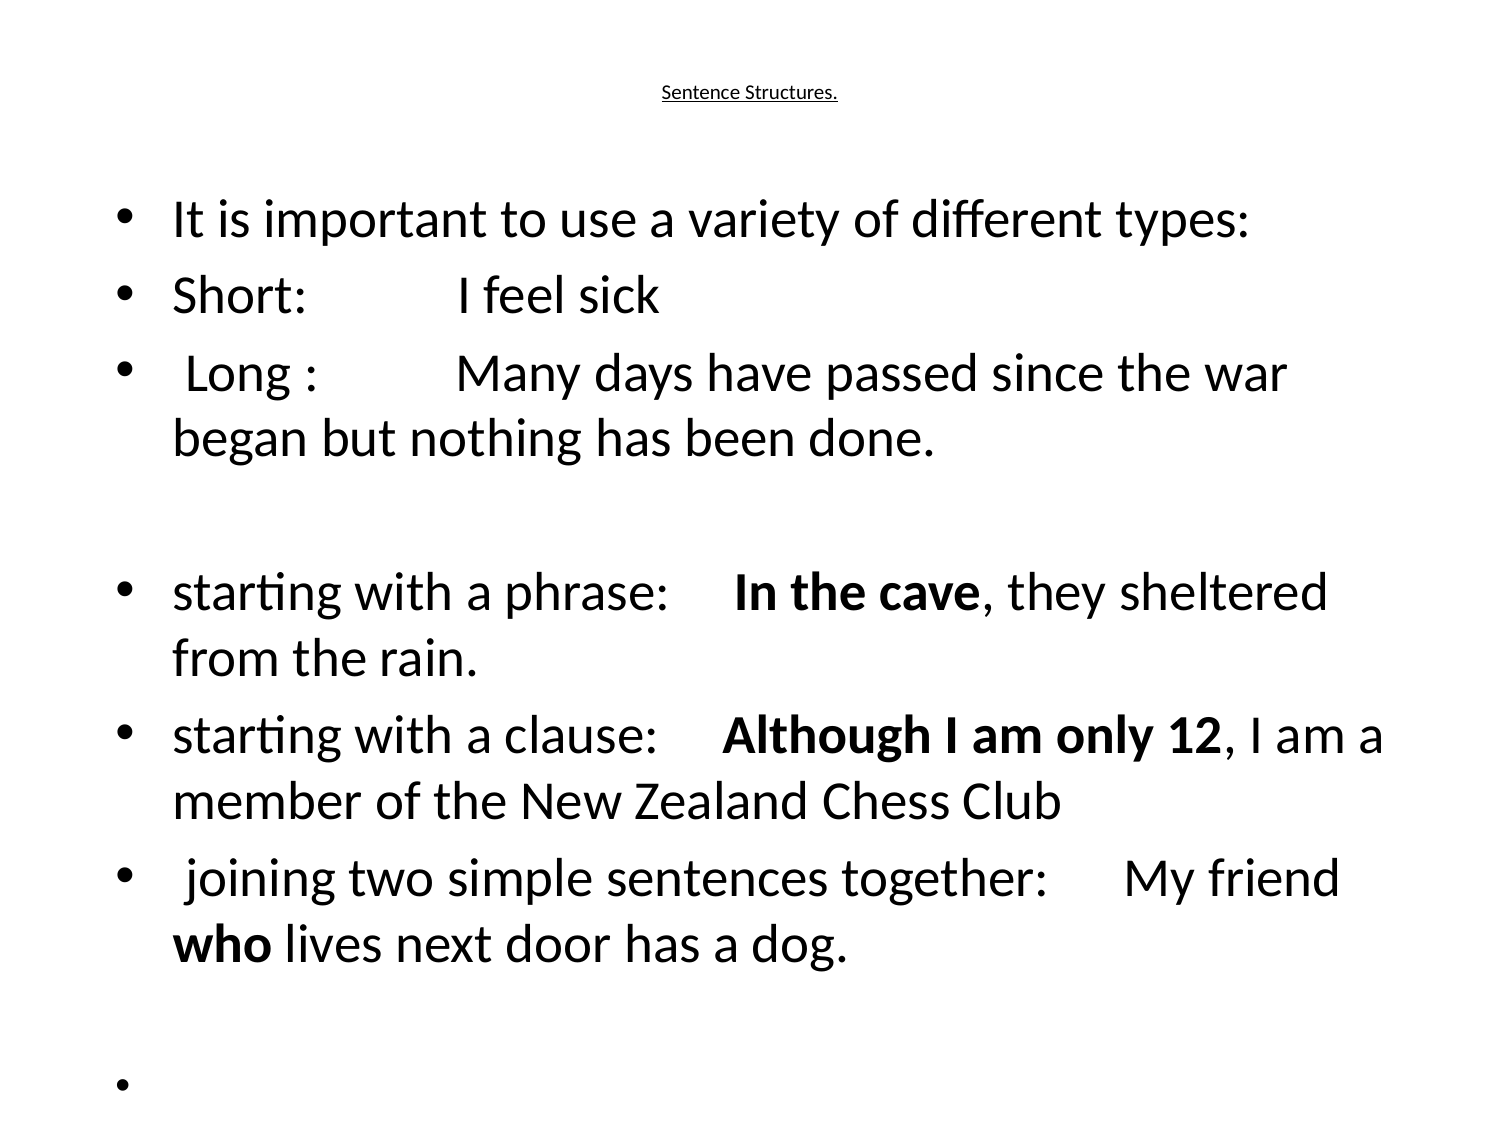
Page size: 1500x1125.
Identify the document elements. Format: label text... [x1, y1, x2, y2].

list It is important to use a variety of different types: Short: I feel sick Long : Many days have passed since the war began but nothing has been done. starting with a phrase: In the cave, they sheltered from the rain. starting with a clause: Although I am only 12, I am a member of the New Zealand Chess Club joining two simple sentences together: My friend who lives next door has a dog. [100, 137, 1451, 1125]
title Sentence Structures. [75, 45, 1425, 138]
